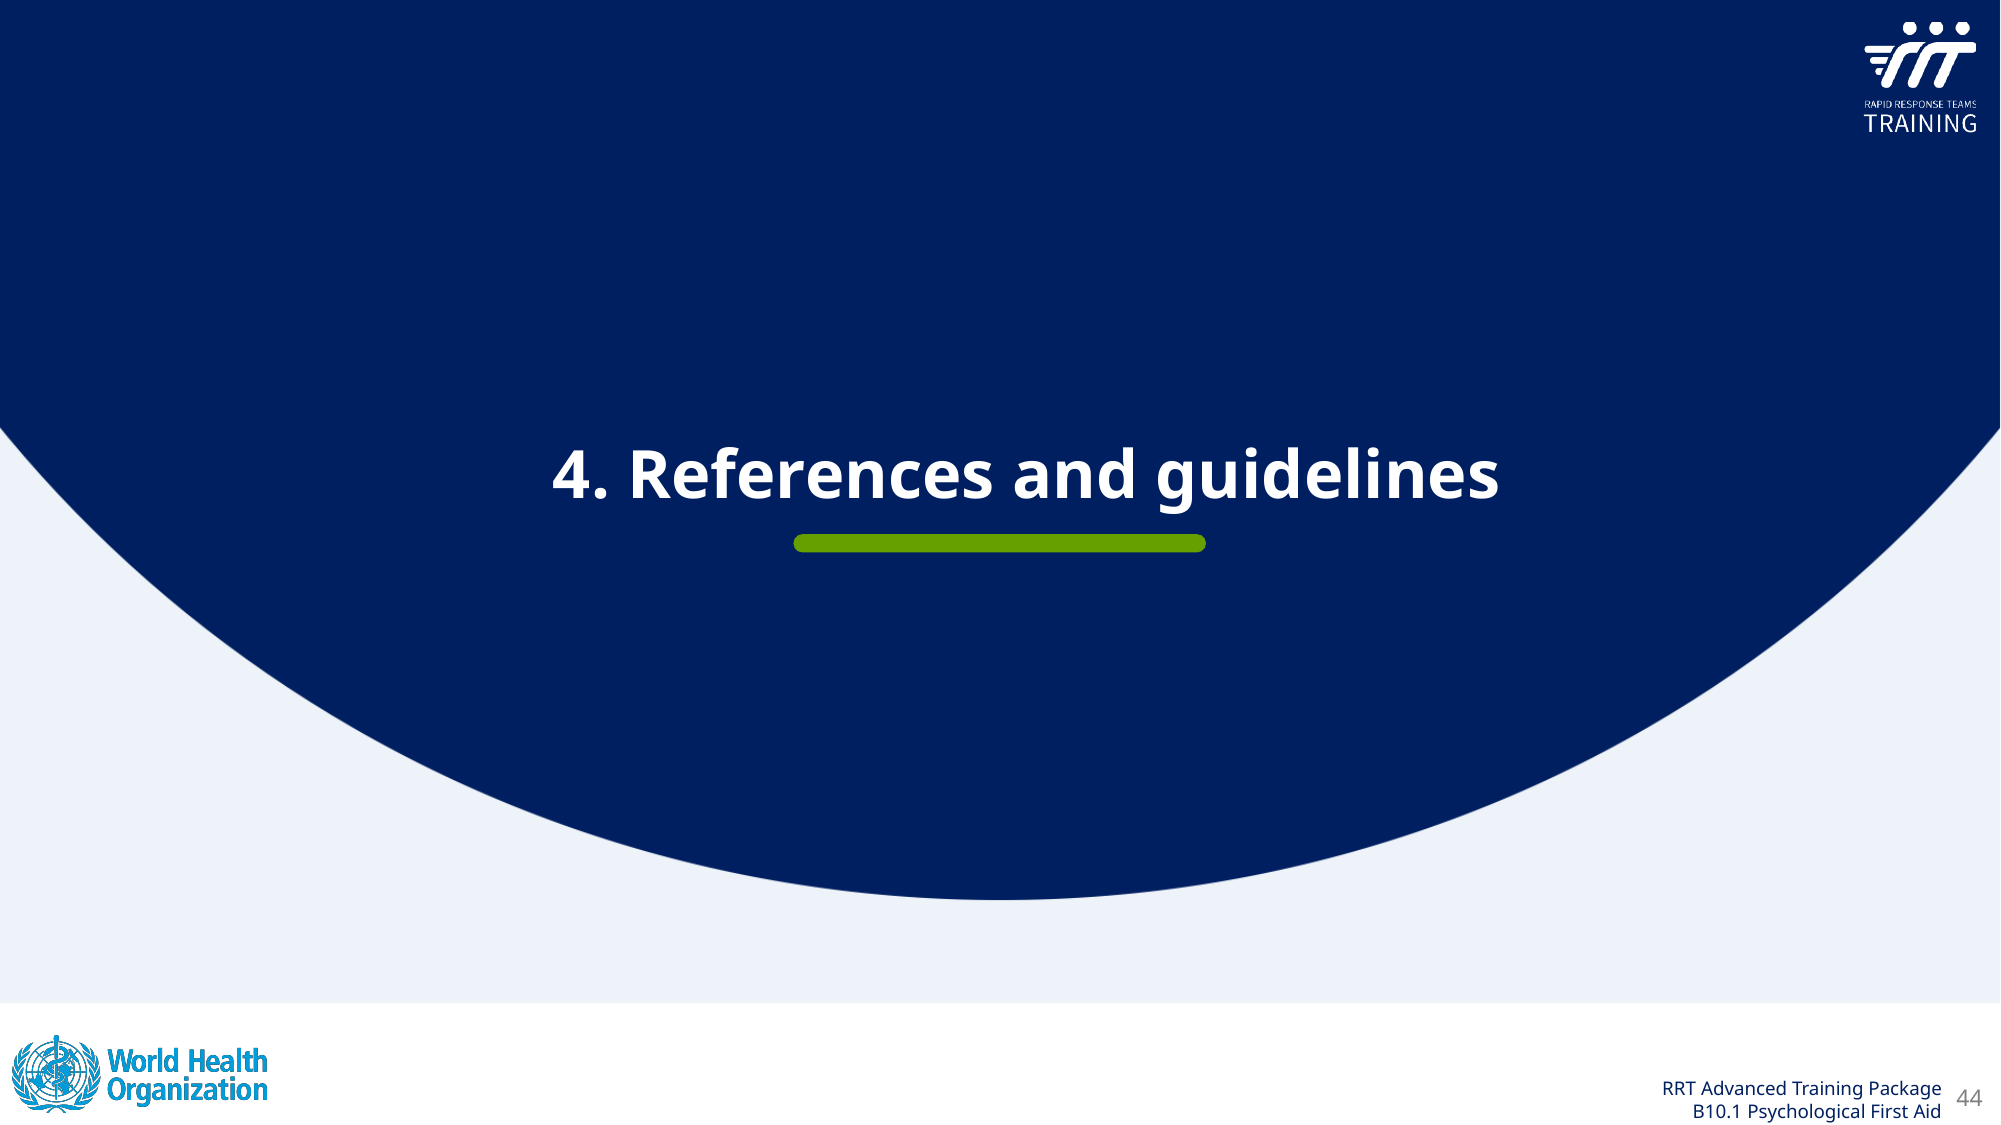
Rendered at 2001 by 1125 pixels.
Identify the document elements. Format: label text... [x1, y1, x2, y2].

picture [36, 1088, 78, 1105]
picture [22, 1062, 26, 1077]
picture [12, 1035, 54, 1068]
picture [46, 1056, 54, 1062]
picture [59, 1035, 267, 1113]
text_box 4. References and guidelines [96, 323, 1958, 631]
picture [0, 0, 2001, 1003]
picture [24, 1054, 36, 1087]
picture [71, 1053, 90, 1091]
picture [30, 1083, 37, 1091]
picture [12, 1083, 48, 1113]
picture [34, 1054, 43, 1078]
picture [50, 1108, 62, 1113]
picture [40, 1062, 47, 1070]
